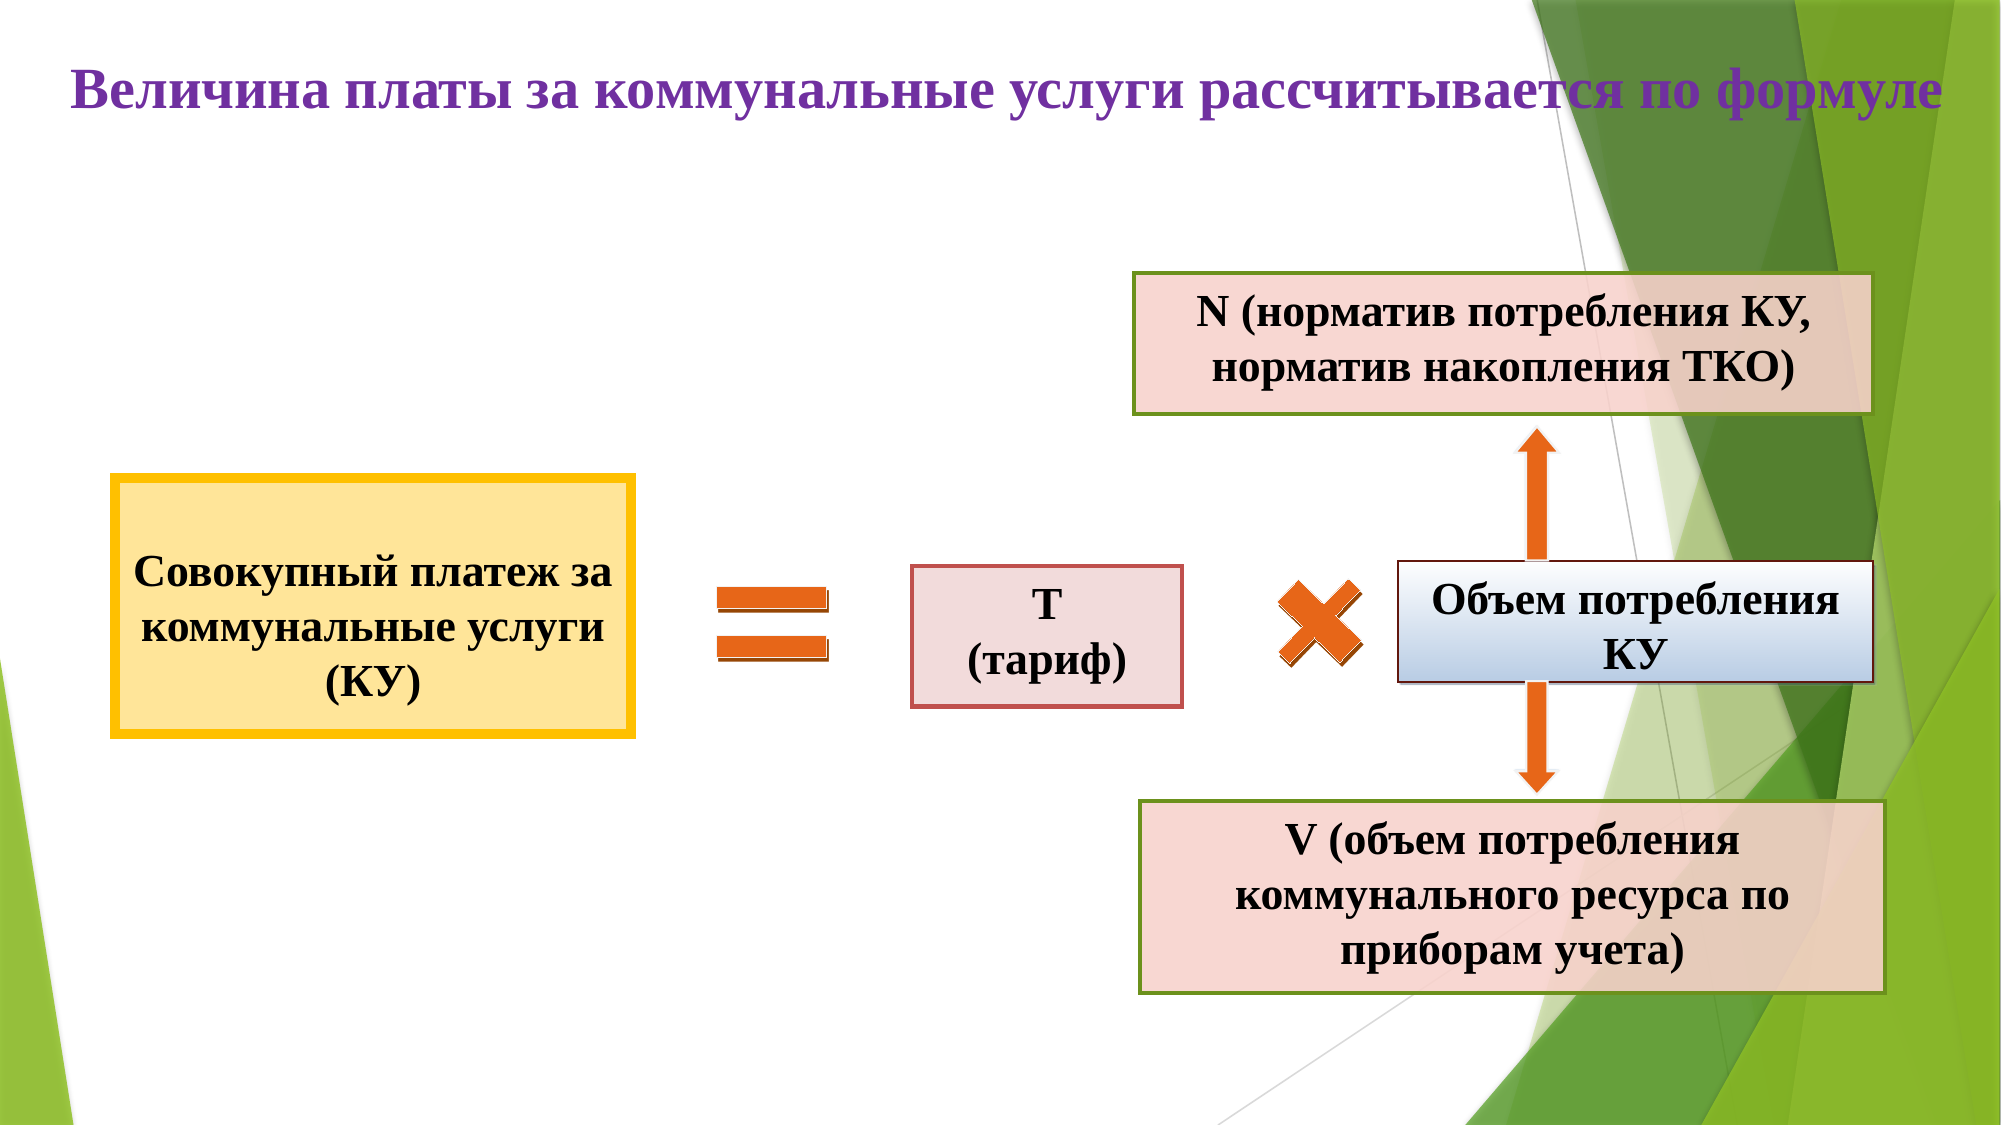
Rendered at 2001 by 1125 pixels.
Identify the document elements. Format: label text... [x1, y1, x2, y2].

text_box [114, 272, 1886, 994]
title Величина платы за коммунальные услуги рассчитывается по формуле [50, 42, 1965, 226]
